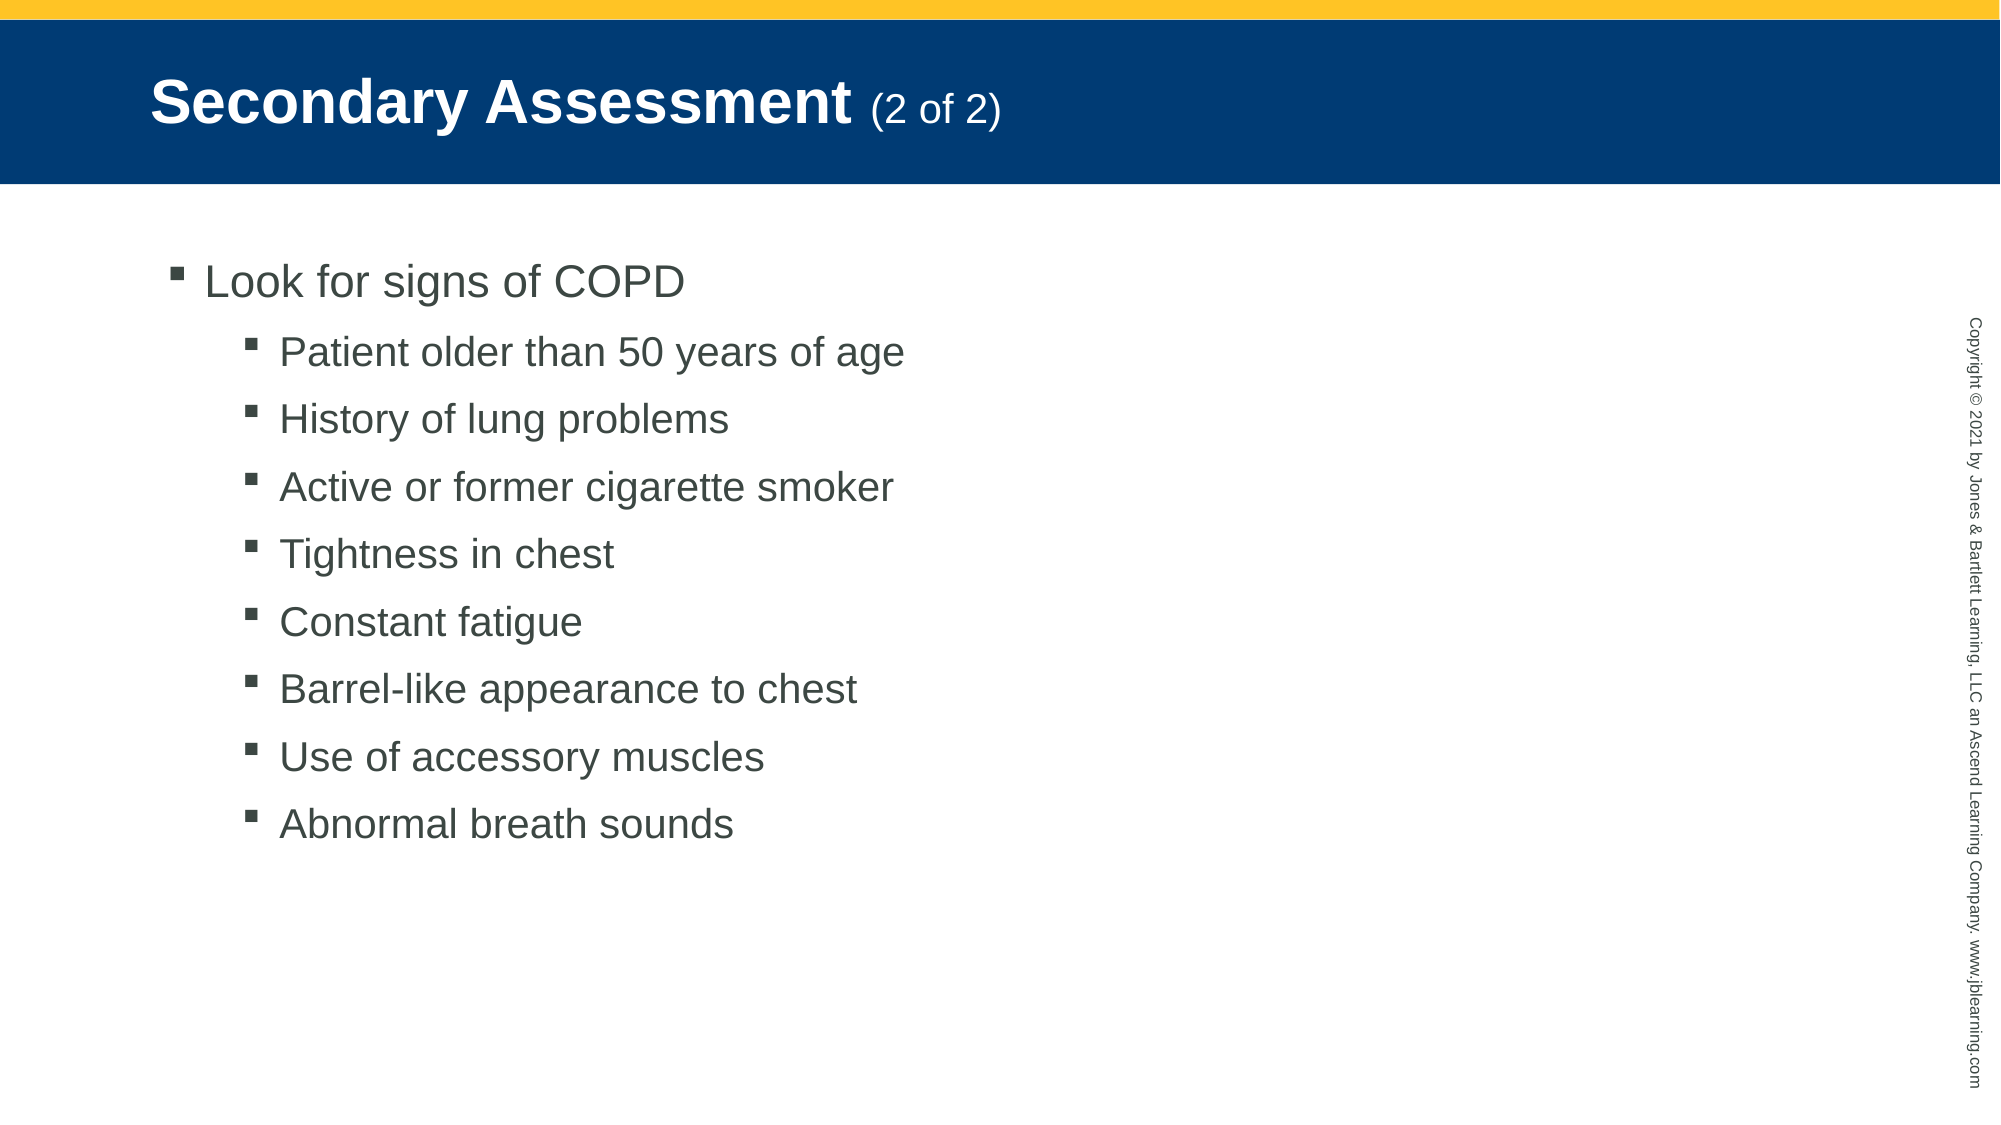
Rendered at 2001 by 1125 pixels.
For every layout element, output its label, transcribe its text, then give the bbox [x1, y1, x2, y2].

list Look for signs of COPD Patient older than 50 years of age History of lung problems Active or former cigarette smoker Tightness in chest Constant fatigue Barrel-like appearance to chest Use of accessory muscles Abnormal breath sounds [151, 244, 1840, 1016]
title Secondary Assessment (2 of 2) [0, 19, 2000, 185]
